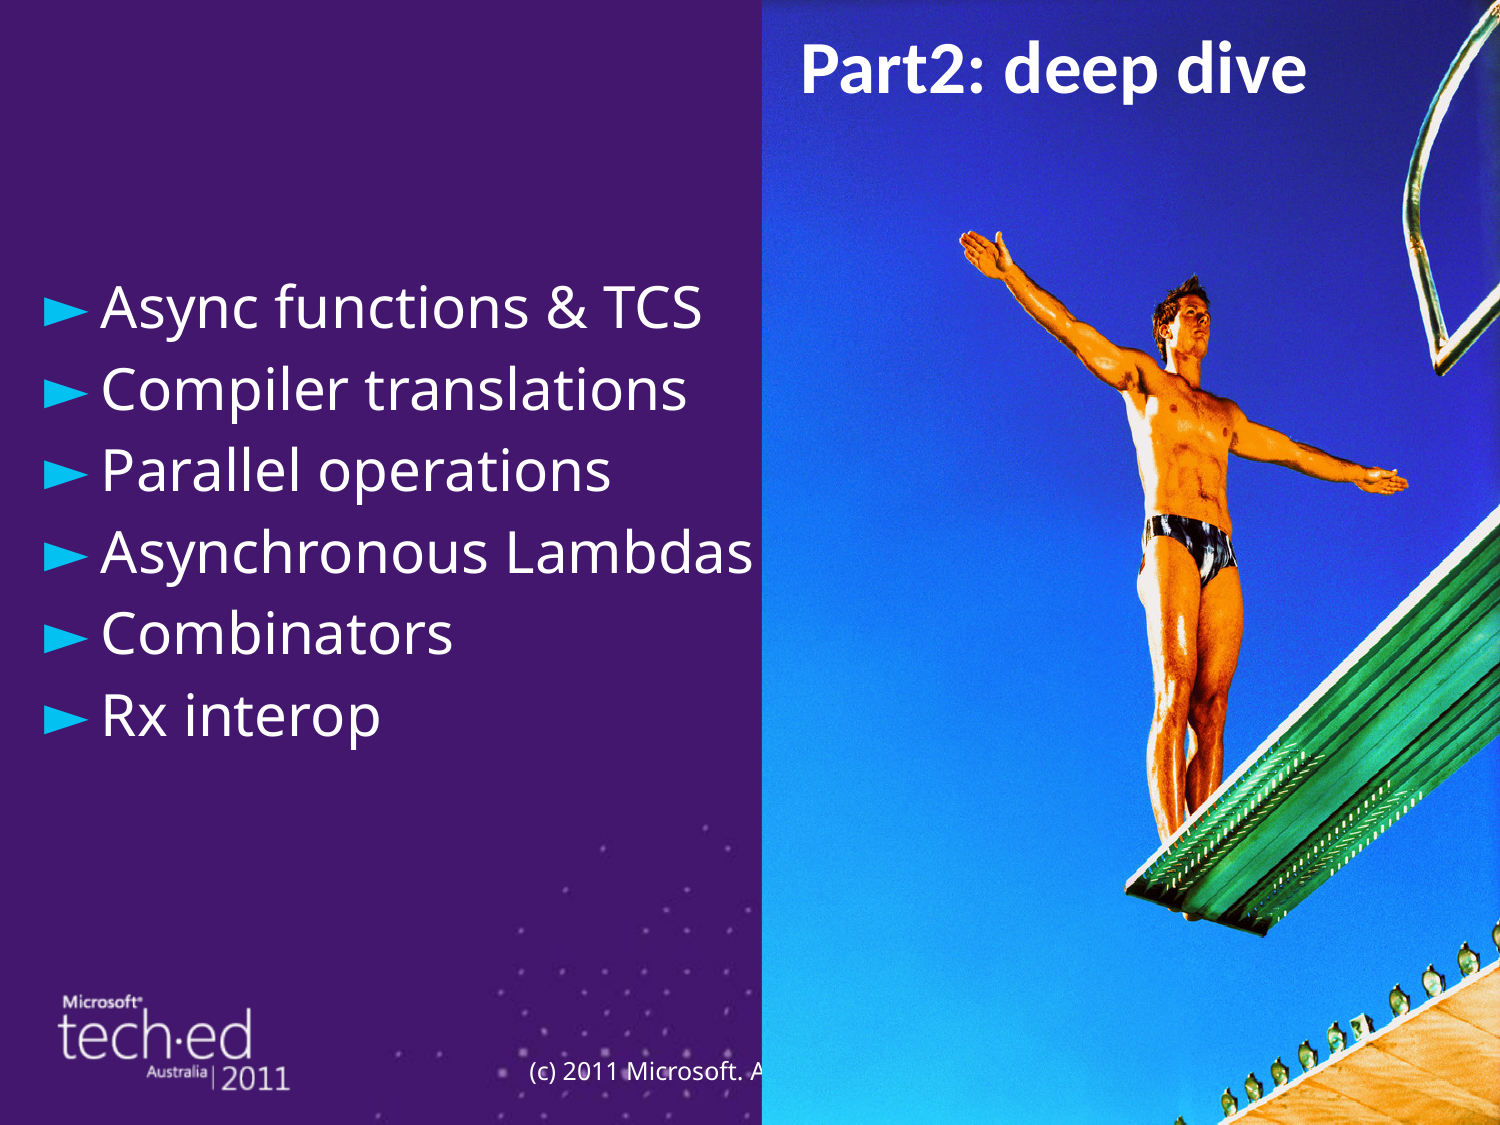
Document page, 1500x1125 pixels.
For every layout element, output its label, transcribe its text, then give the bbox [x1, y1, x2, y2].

picture [0, 0, 1500, 1125]
list Async functions & TCS Compiler translations Parallel operations Asynchronous Lambdas Combinators Rx interop [29, 262, 756, 1005]
footer (c) 2011 Microsoft. All rights reserved. [512, 1042, 756, 1103]
